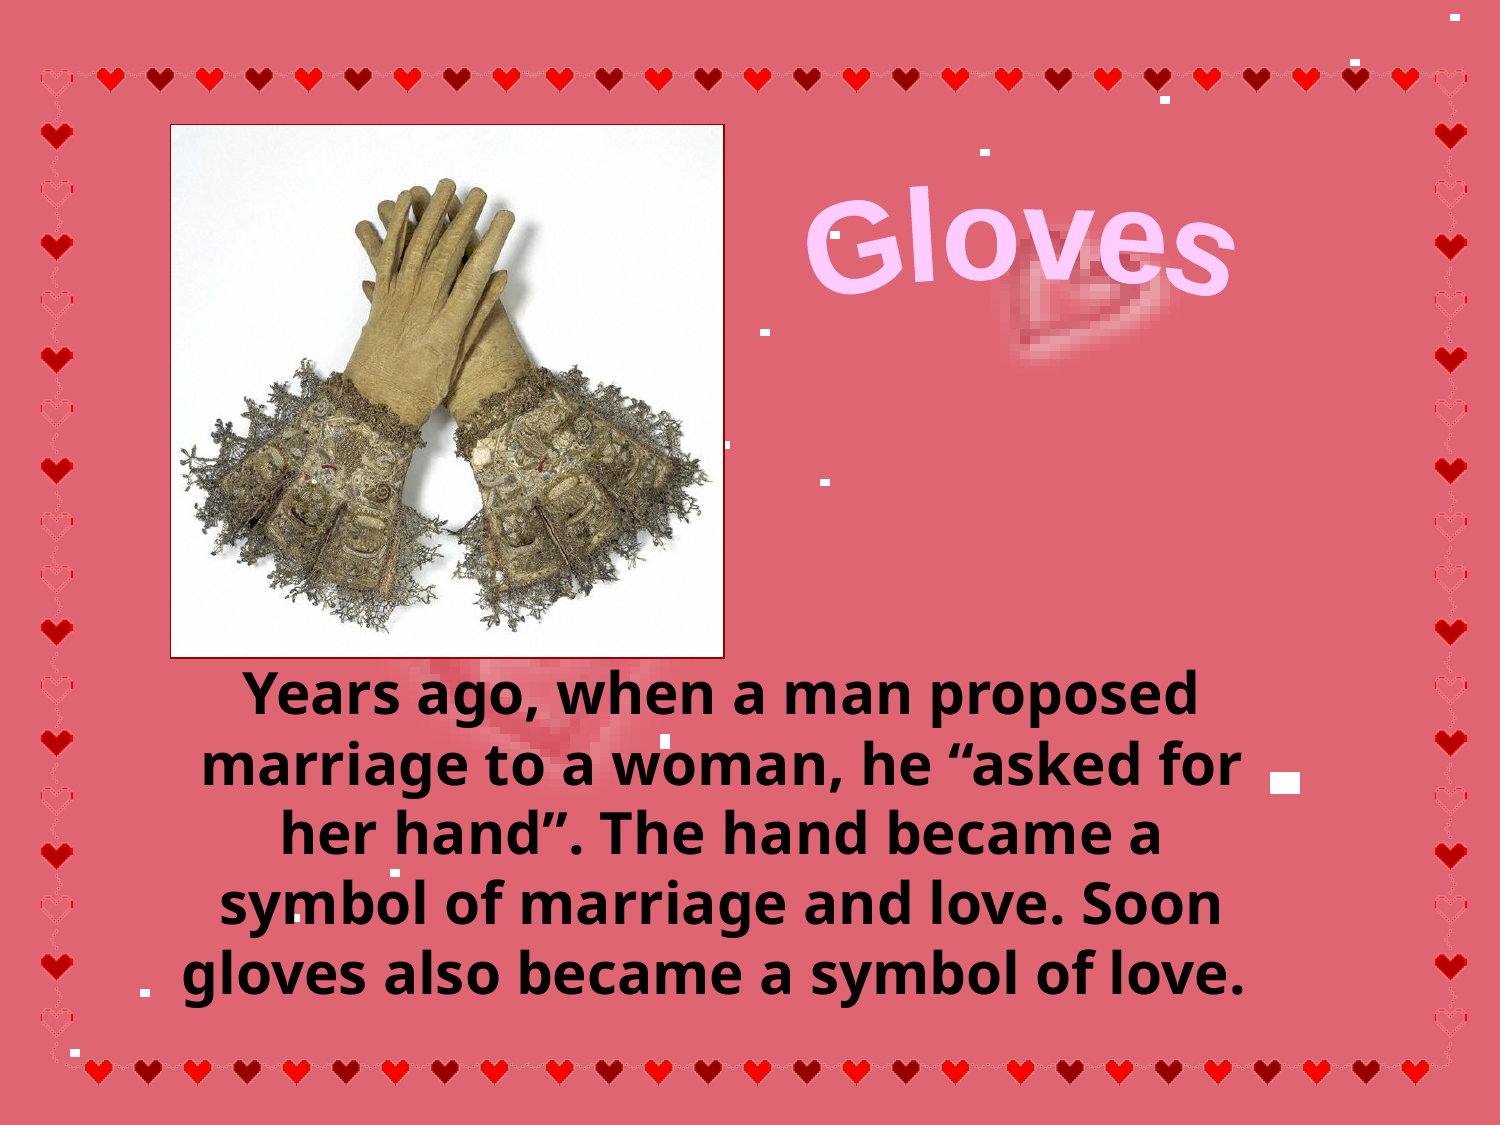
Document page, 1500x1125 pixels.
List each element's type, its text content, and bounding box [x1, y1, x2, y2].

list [76, 66, 523, 94]
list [974, 66, 1432, 94]
text_box Years ago, when a man proposed marriage to a woman, he “asked for her hand”. The hand became a symbol of marriage and love. Soon gloves also became a symbol of love. [159, 649, 1284, 1014]
picture [0, 0, 1500, 1125]
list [1434, 562, 1468, 1065]
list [525, 66, 972, 94]
